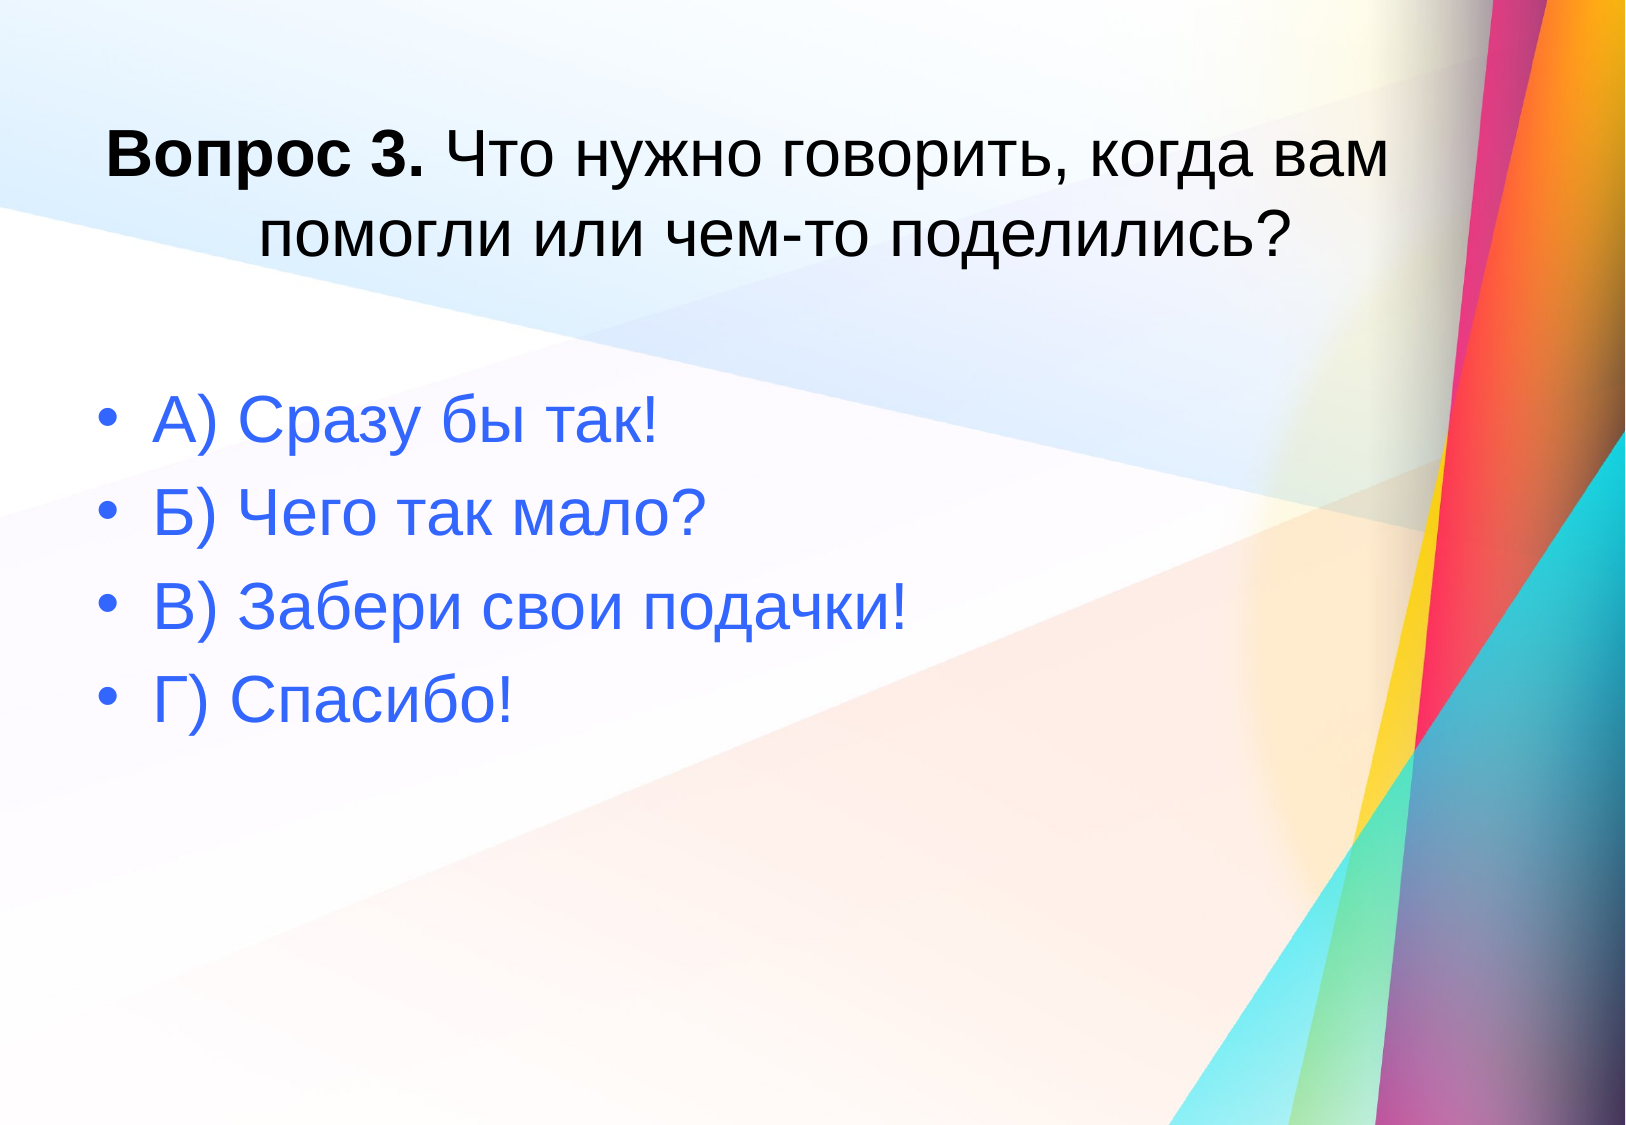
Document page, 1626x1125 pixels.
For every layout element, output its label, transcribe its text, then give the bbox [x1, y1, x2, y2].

list Вопрос 3. Что нужно говорить, когда вам помогли или чем-то поделились? А) Сразу бы так! Б) Чего так мало? В) Забери свои подачки! Г) Спасибо! [81, 101, 1415, 1005]
picture [0, 0, 1626, 1125]
